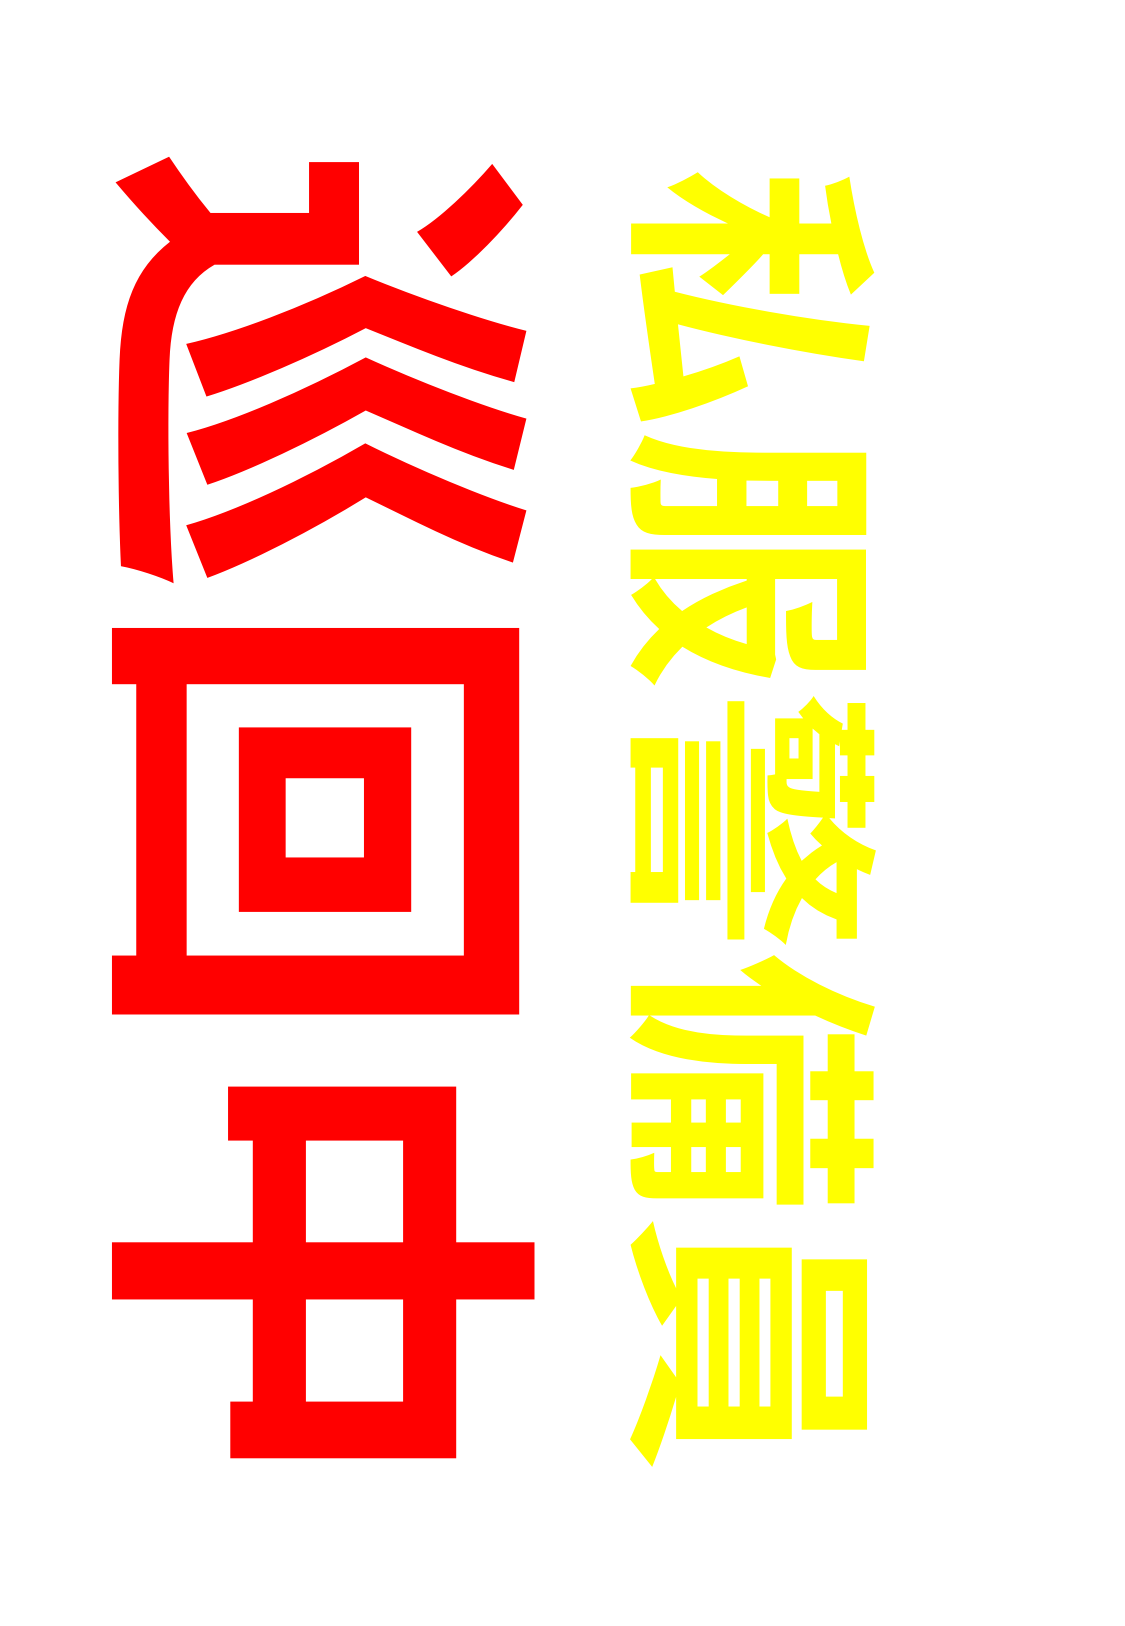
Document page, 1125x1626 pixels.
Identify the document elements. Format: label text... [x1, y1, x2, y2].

text_box 私服警備員巡回中 [55, 29, 947, 1614]
